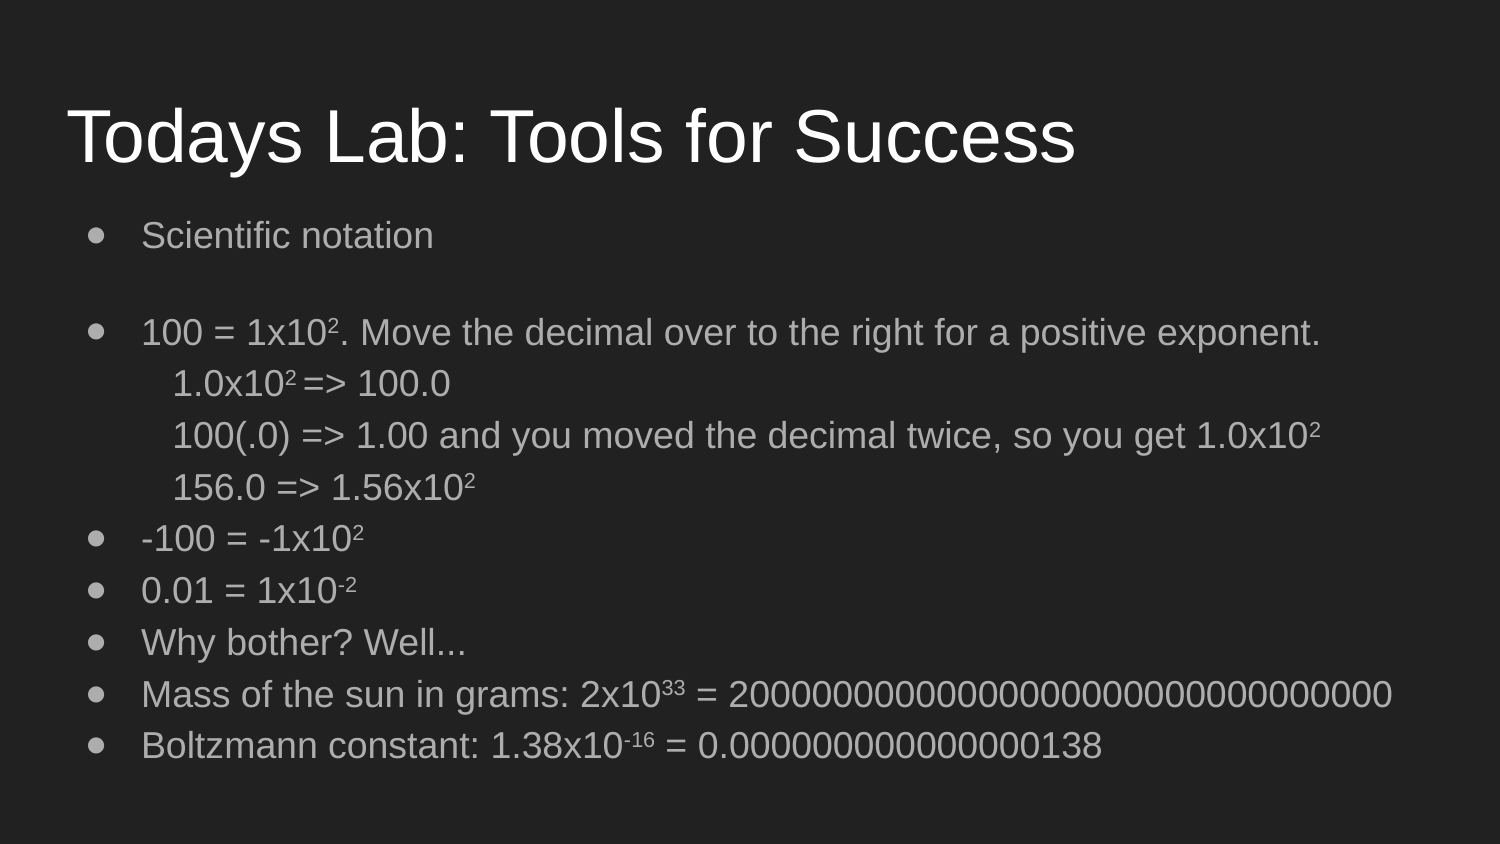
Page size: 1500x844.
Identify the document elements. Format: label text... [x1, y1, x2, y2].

text_box Scientific notation 100 = 1x102. Move the decimal over to the right for a positive exponent. 1.0x102 => 100.0 100(.0) => 1.00 and you moved the decimal twice, so you get 1.0x102 156.0 => 1.56x102 -100 = -1x102 0.01 = 1x10-2 Why bother? Well... Mass of the sun in grams: 2x1033 = 20000000000000000000000000000000 Boltzmann constant: 1.38x10-16 = 0.000000000000000138 [51, 188, 1449, 750]
title Todays Lab: Tools for Success [51, 72, 1449, 167]
